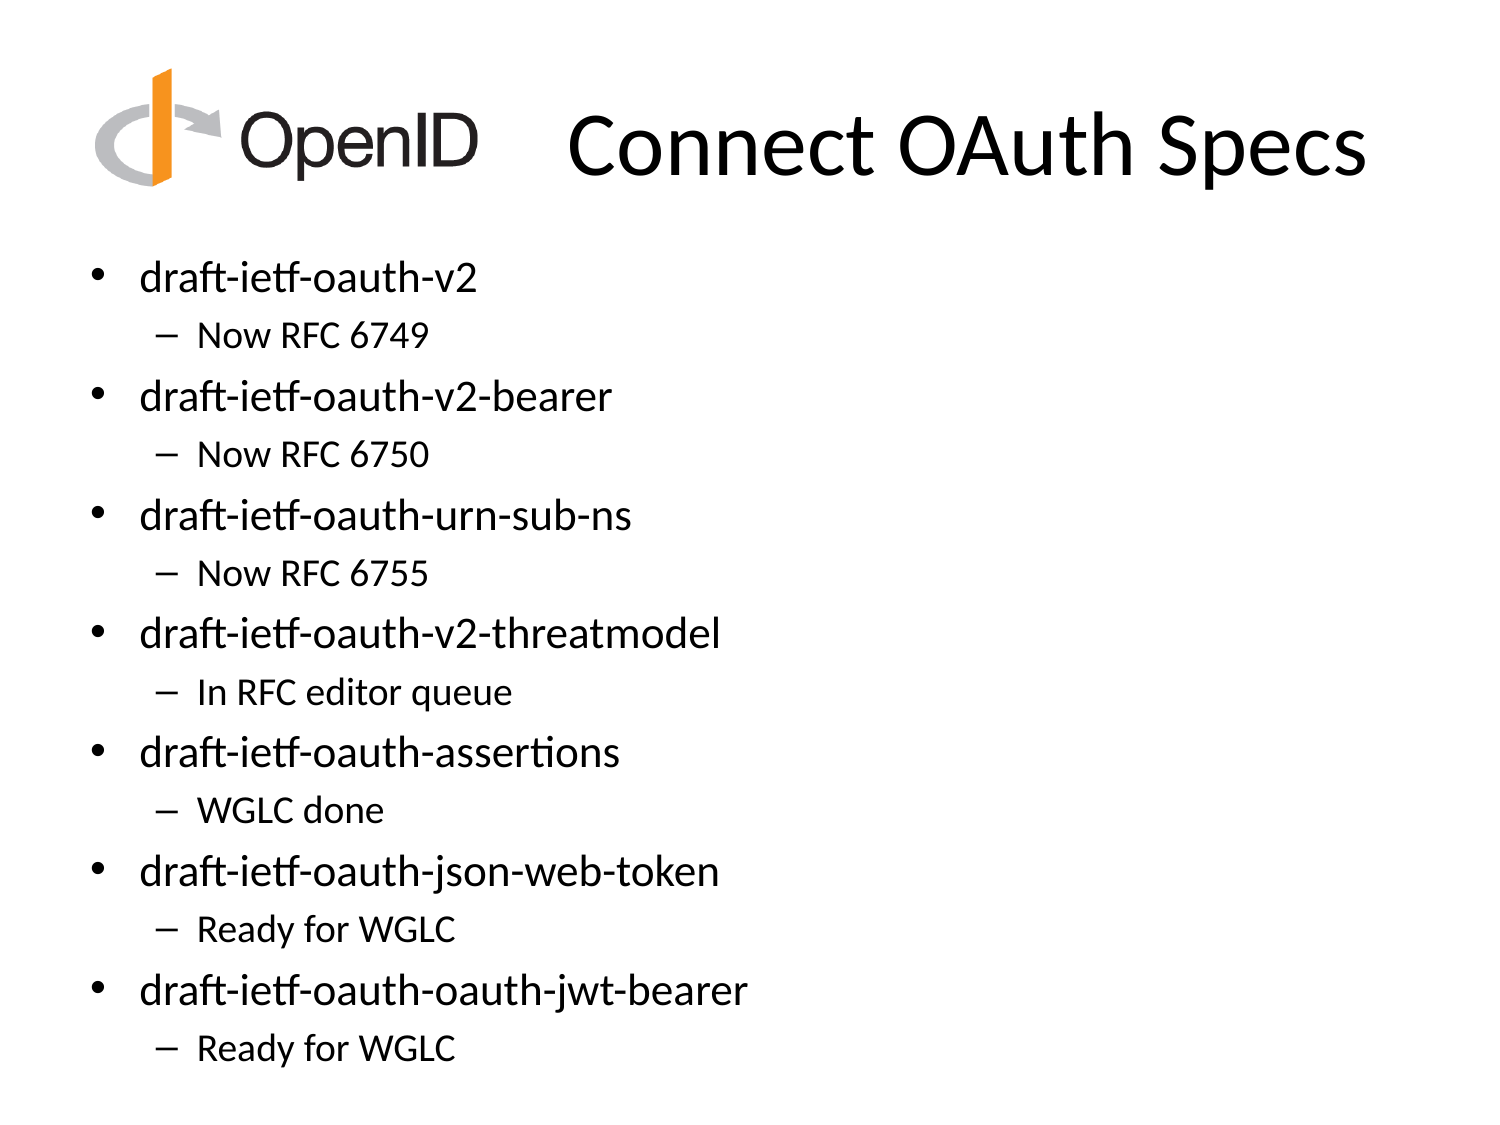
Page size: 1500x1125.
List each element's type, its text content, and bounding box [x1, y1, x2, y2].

list draft-ietf-oauth-v2 Now RFC 6749 draft-ietf-oauth-v2-bearer Now RFC 6750 draft-ietf-oauth-urn-sub-ns Now RFC 6755 draft-ietf-oauth-v2-threatmodel In RFC editor queue draft-ietf-oauth-assertions WGLC done draft-ietf-oauth-json-web-token Ready for WGLC draft-ietf-oauth-oauth-jwt-bearer Ready for WGLC [75, 239, 1425, 1084]
title Connect OAuth Specs [512, 45, 1425, 233]
picture [64, 44, 513, 225]
